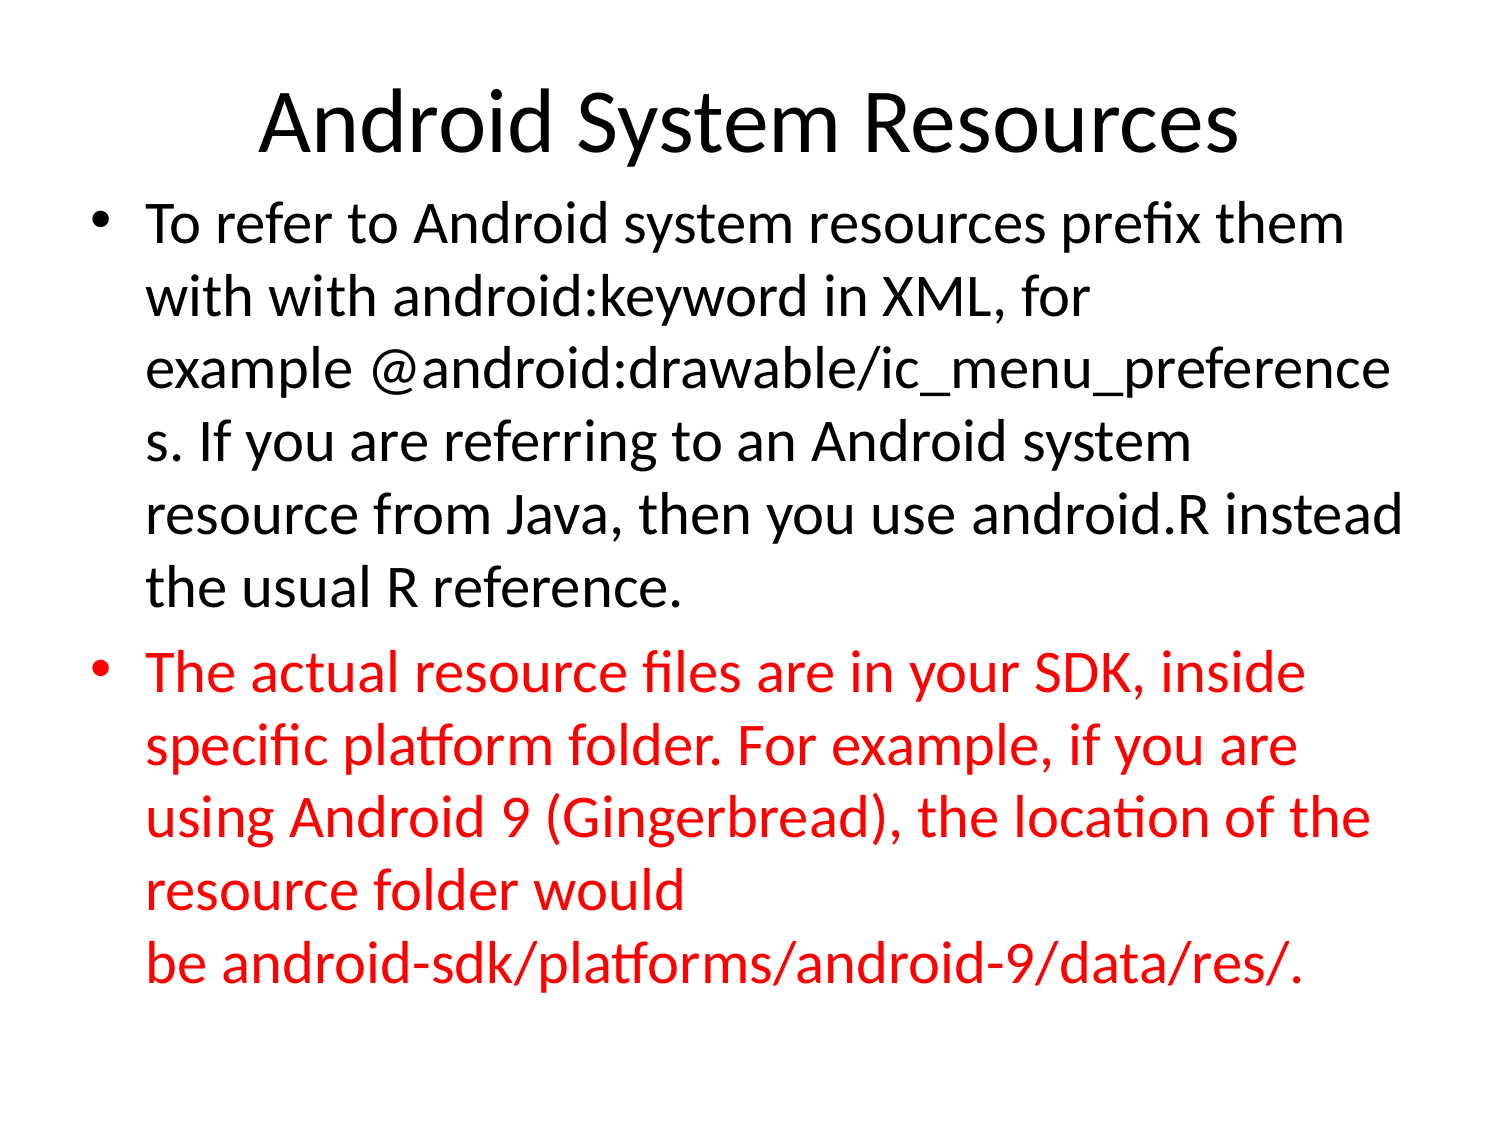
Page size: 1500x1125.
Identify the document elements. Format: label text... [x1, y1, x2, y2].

list To refer to Android system resources prefix them with with android:keyword in XML, for example @android:drawable/ic_menu_preferences. If you are referring to an Android system resource from Java, then you use android.R instead the usual R reference. The actual resource files are in your SDK, inside specific platform folder. For example, if you are using Android 9 (Gingerbread), the location of the resource folder would be android-sdk/platforms/android-9/data/res/. [75, 174, 1425, 1005]
title Android System Resources [75, 45, 1425, 174]
